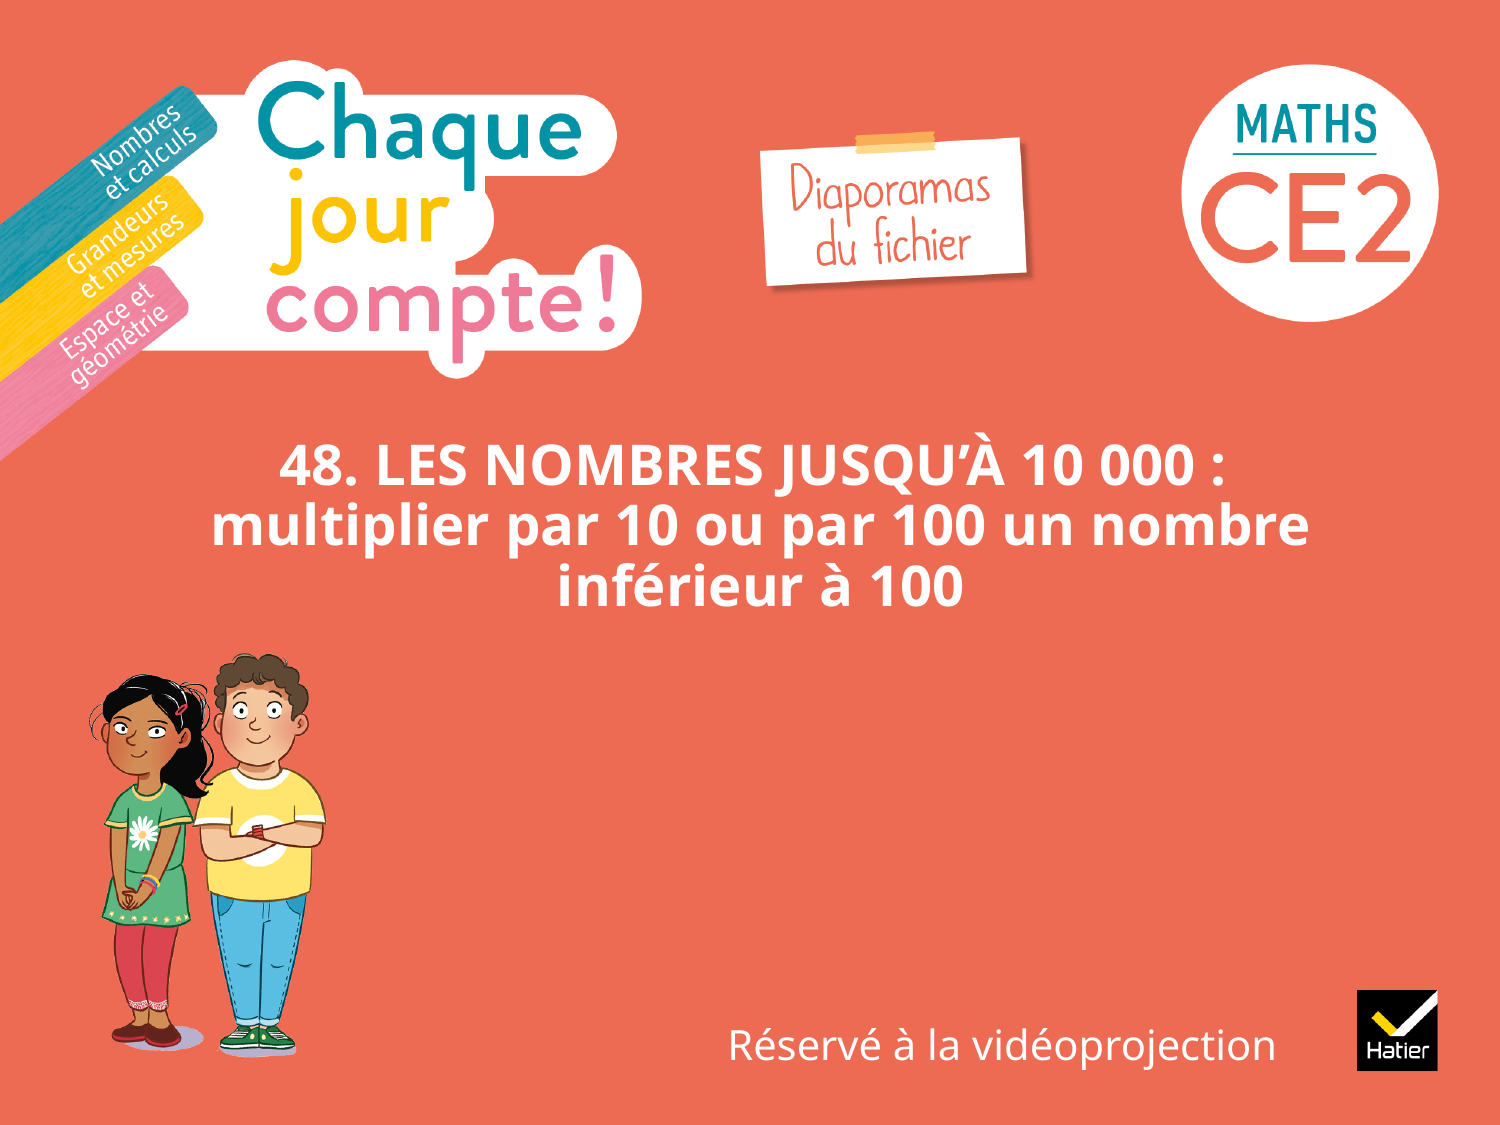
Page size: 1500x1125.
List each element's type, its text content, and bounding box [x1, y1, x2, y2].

picture [0, 0, 1500, 1125]
title 48. LES NOMBRES JUSQU’À 10 000 : ​ multiplier par 10 ou par 100 un nombre inférieur à 100 [123, 498, 1399, 627]
